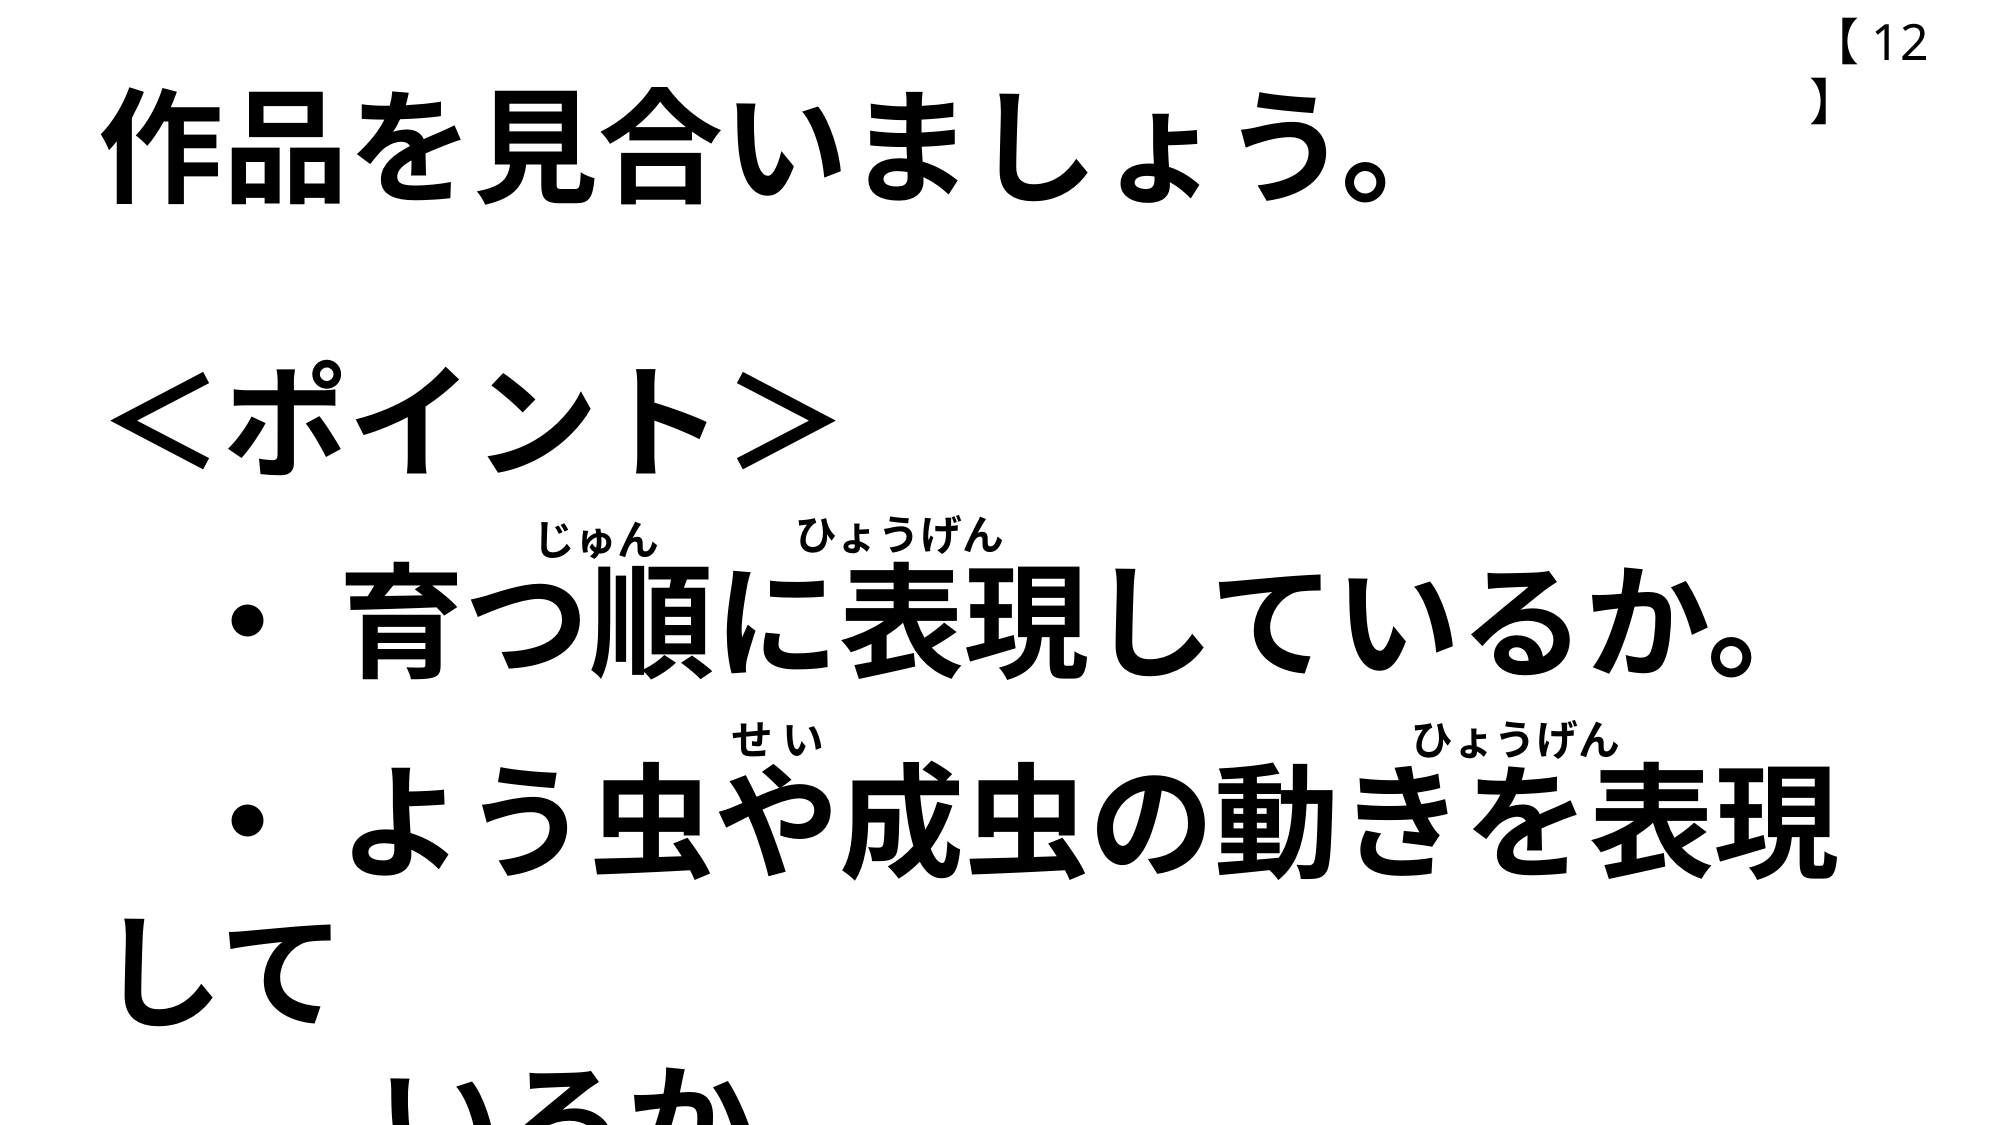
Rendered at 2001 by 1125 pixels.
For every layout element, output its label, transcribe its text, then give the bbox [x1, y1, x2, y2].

text_box 【12】 [1794, 3, 1990, 138]
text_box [84, 61, 1974, 1062]
